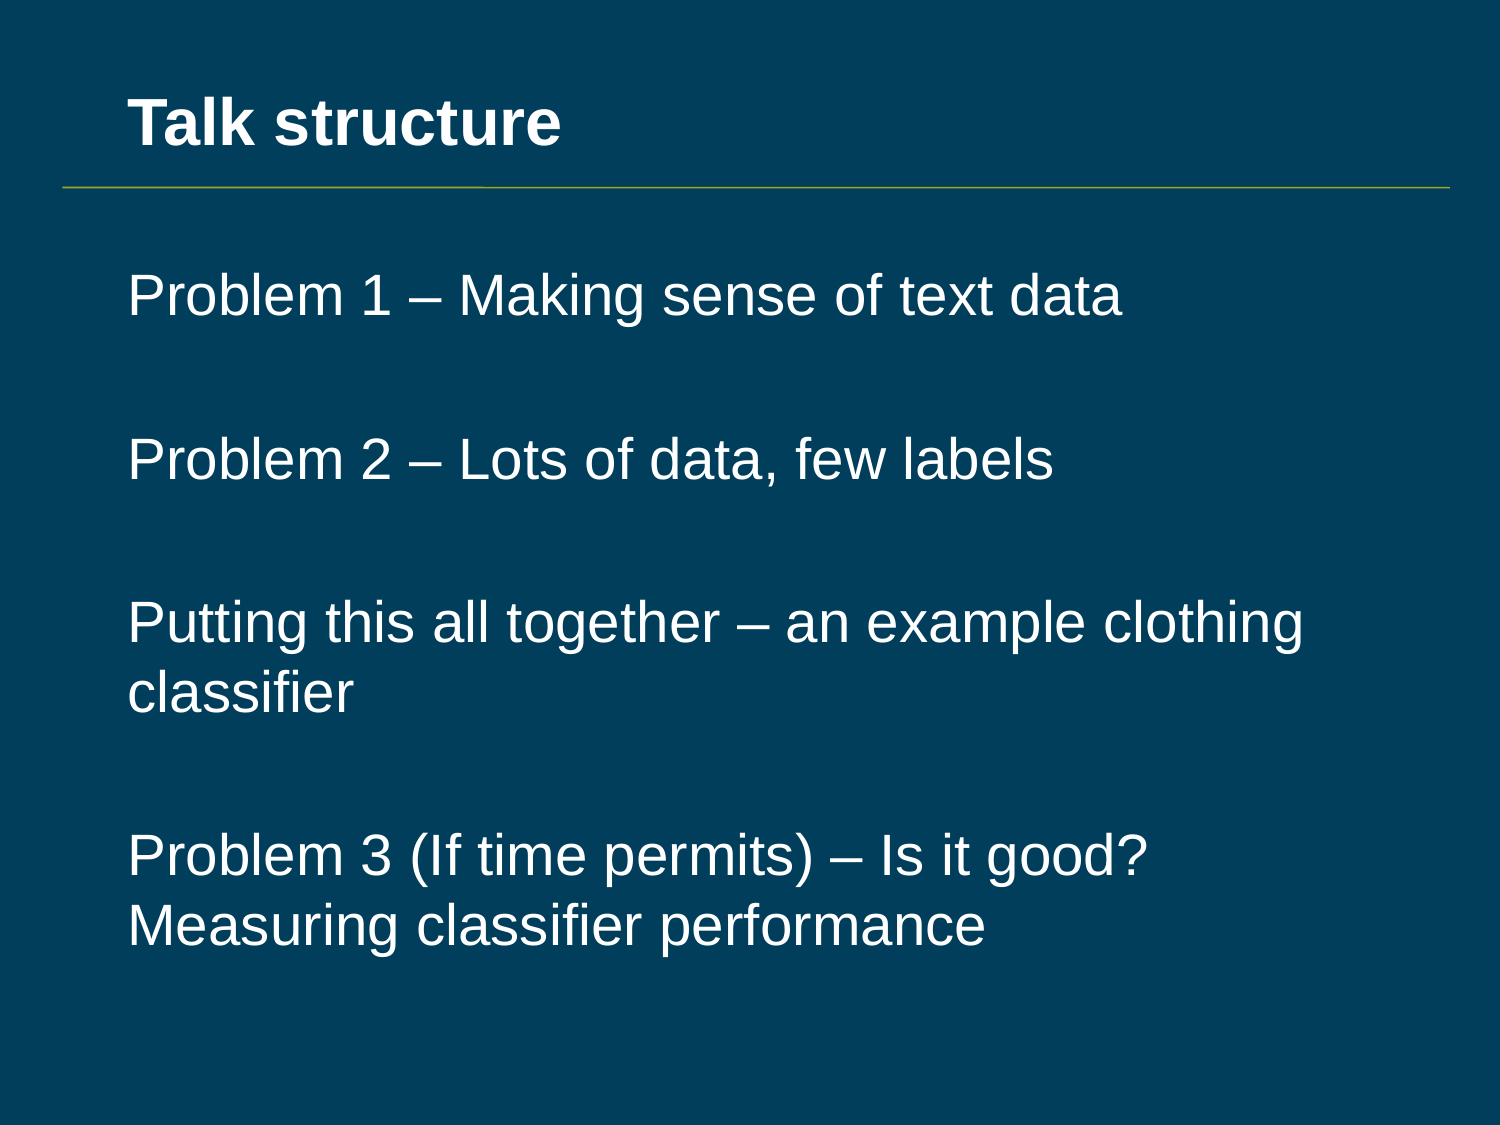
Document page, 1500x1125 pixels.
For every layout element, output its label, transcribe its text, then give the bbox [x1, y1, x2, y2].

title Talk structure [112, 24, 1388, 213]
list Problem 1 – Making sense of text data Problem 2 – Lots of data, few labels Putting this all together – an example clothing classifier Problem 3 (If time permits) – Is it good? Measuring classifier performance [112, 249, 1448, 1083]
